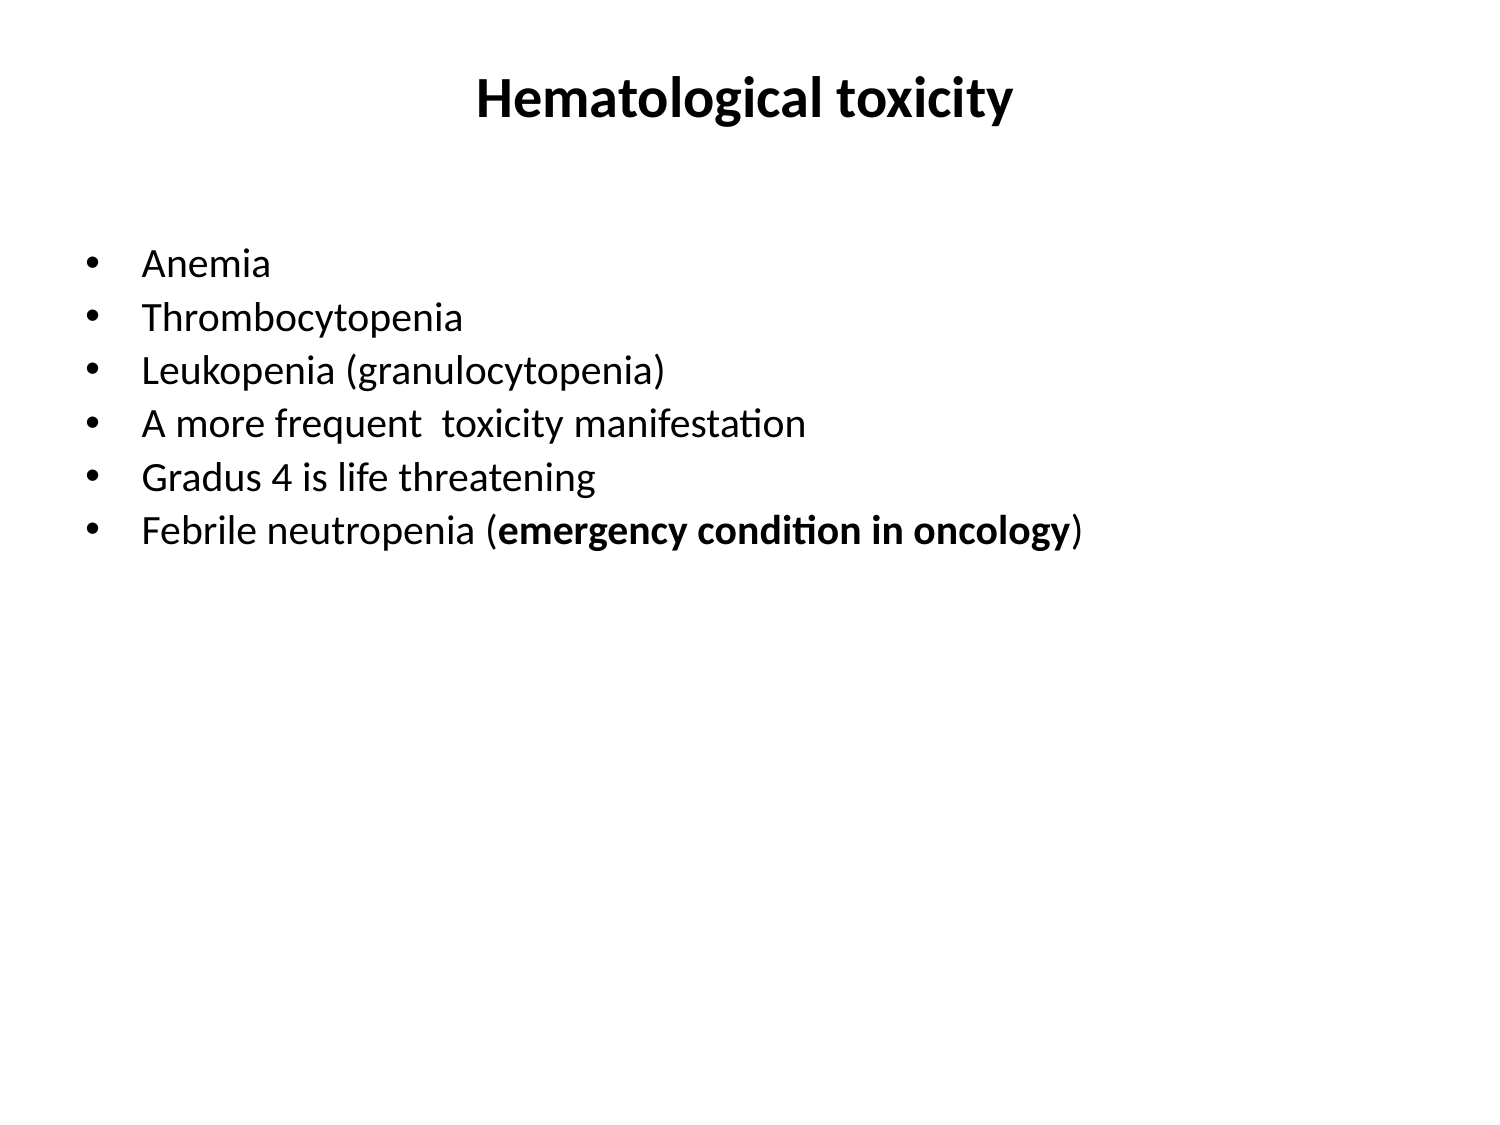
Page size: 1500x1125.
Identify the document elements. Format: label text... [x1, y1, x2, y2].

title Hematological toxicity [70, 0, 1421, 188]
list Anemia Thrombocytopenia Leukopenia (granulocytopenia) A more frequent toxicity manifestation Gradus 4 is life threatening Febrile neutropenia (emergency condition in oncology) [70, 234, 1421, 977]
